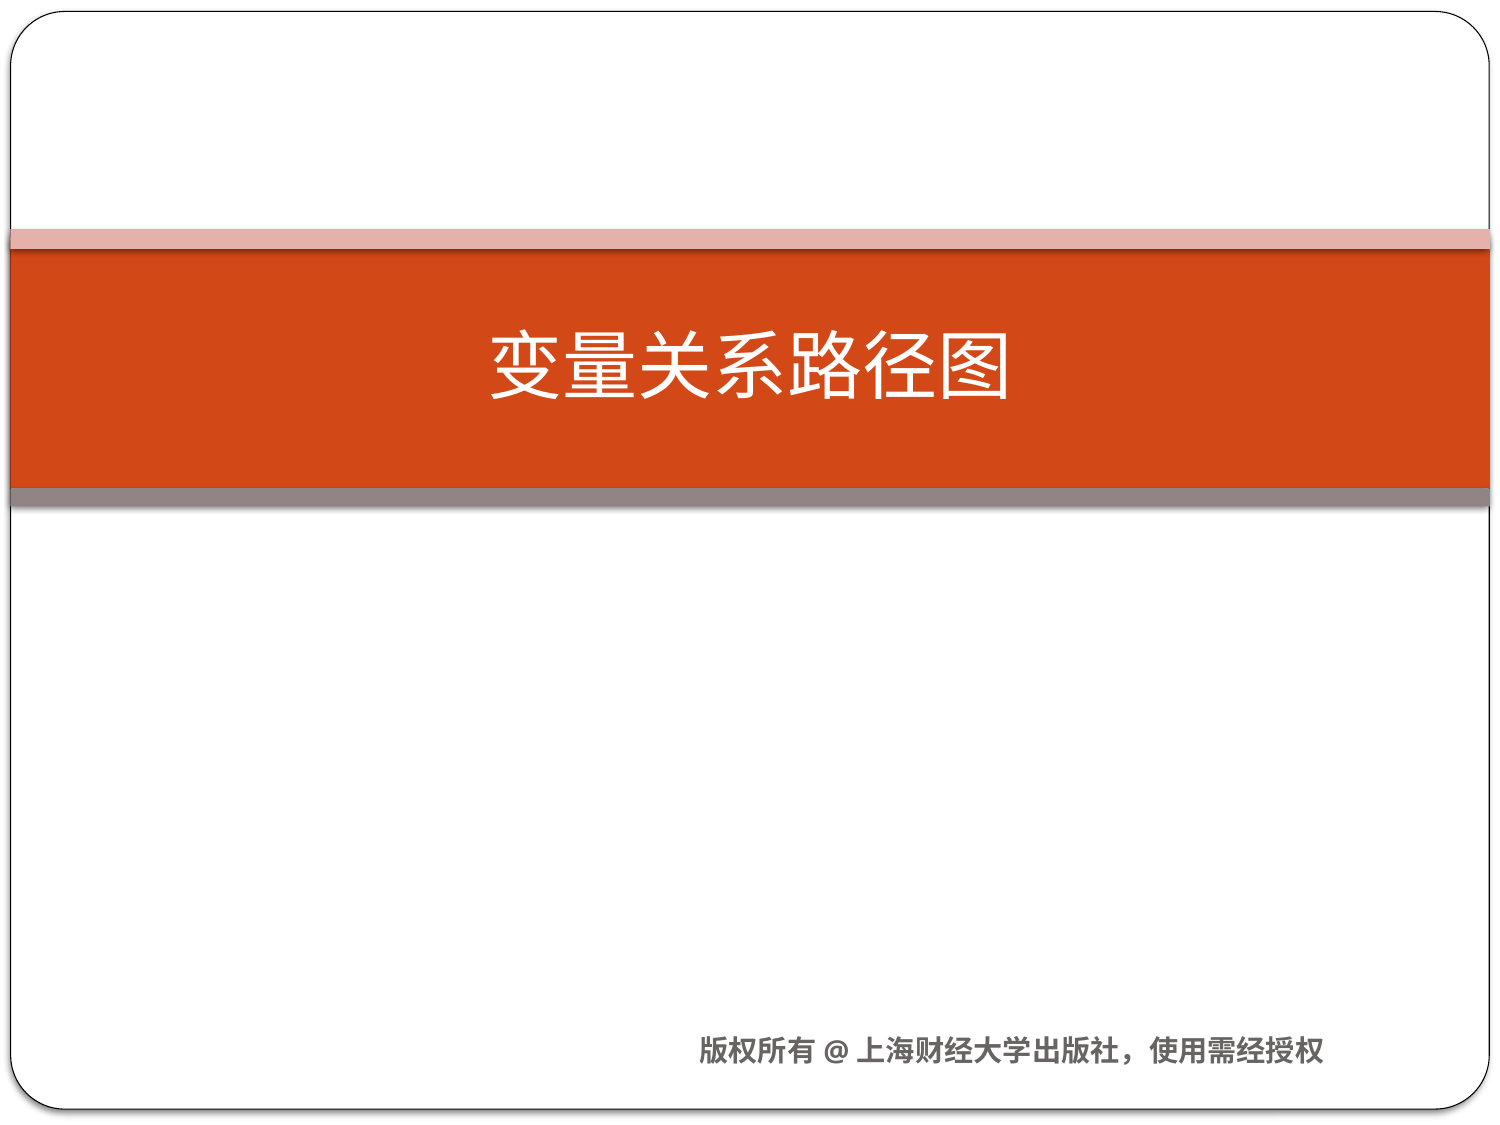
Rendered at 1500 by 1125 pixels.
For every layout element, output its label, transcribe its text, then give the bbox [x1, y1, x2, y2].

title 变量关系路径图 [75, 247, 1425, 489]
footer 版权所有@上海财经大学出版社，使用需经授权 [518, 1012, 1500, 1088]
